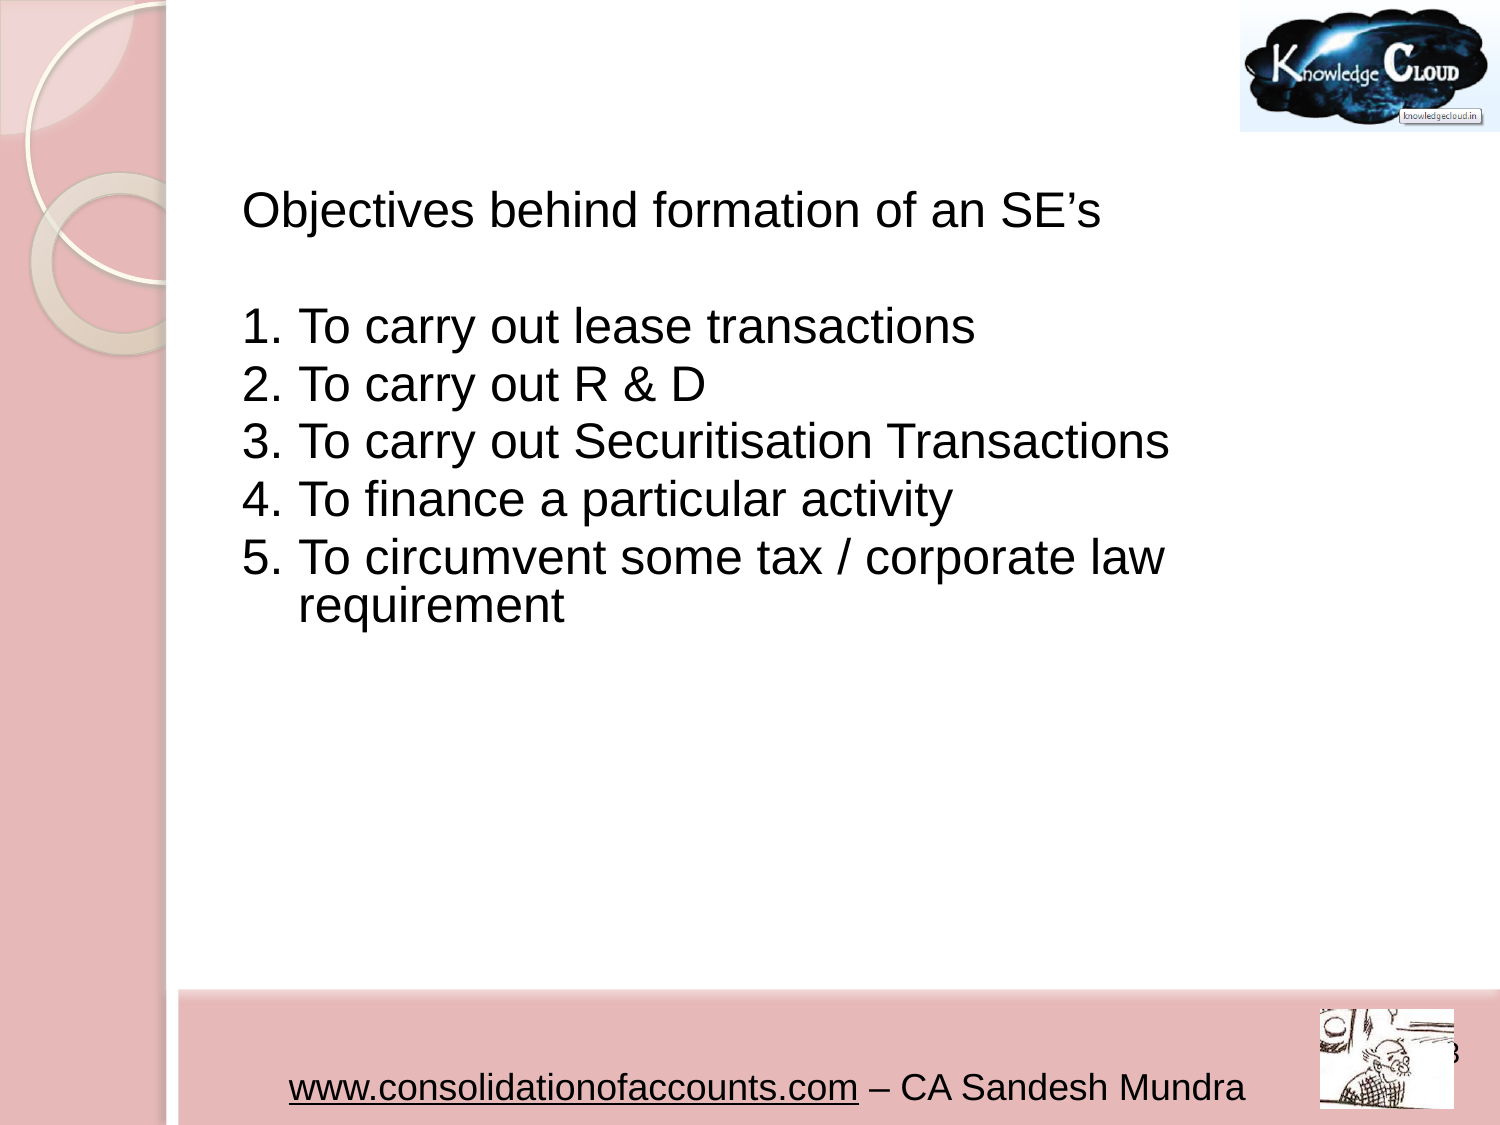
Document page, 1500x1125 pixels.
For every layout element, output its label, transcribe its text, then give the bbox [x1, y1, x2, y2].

slide_number 43 [1413, 1034, 1488, 1113]
picture [1320, 1009, 1454, 1109]
text_box Objectives behind formation of an SE’s To carry out lease transactions To carry out R & D To carry out Securitisation Transactions To finance a particular activity To circumvent some tax / corporate law requirement [227, 181, 1441, 756]
picture [1239, 0, 1500, 132]
